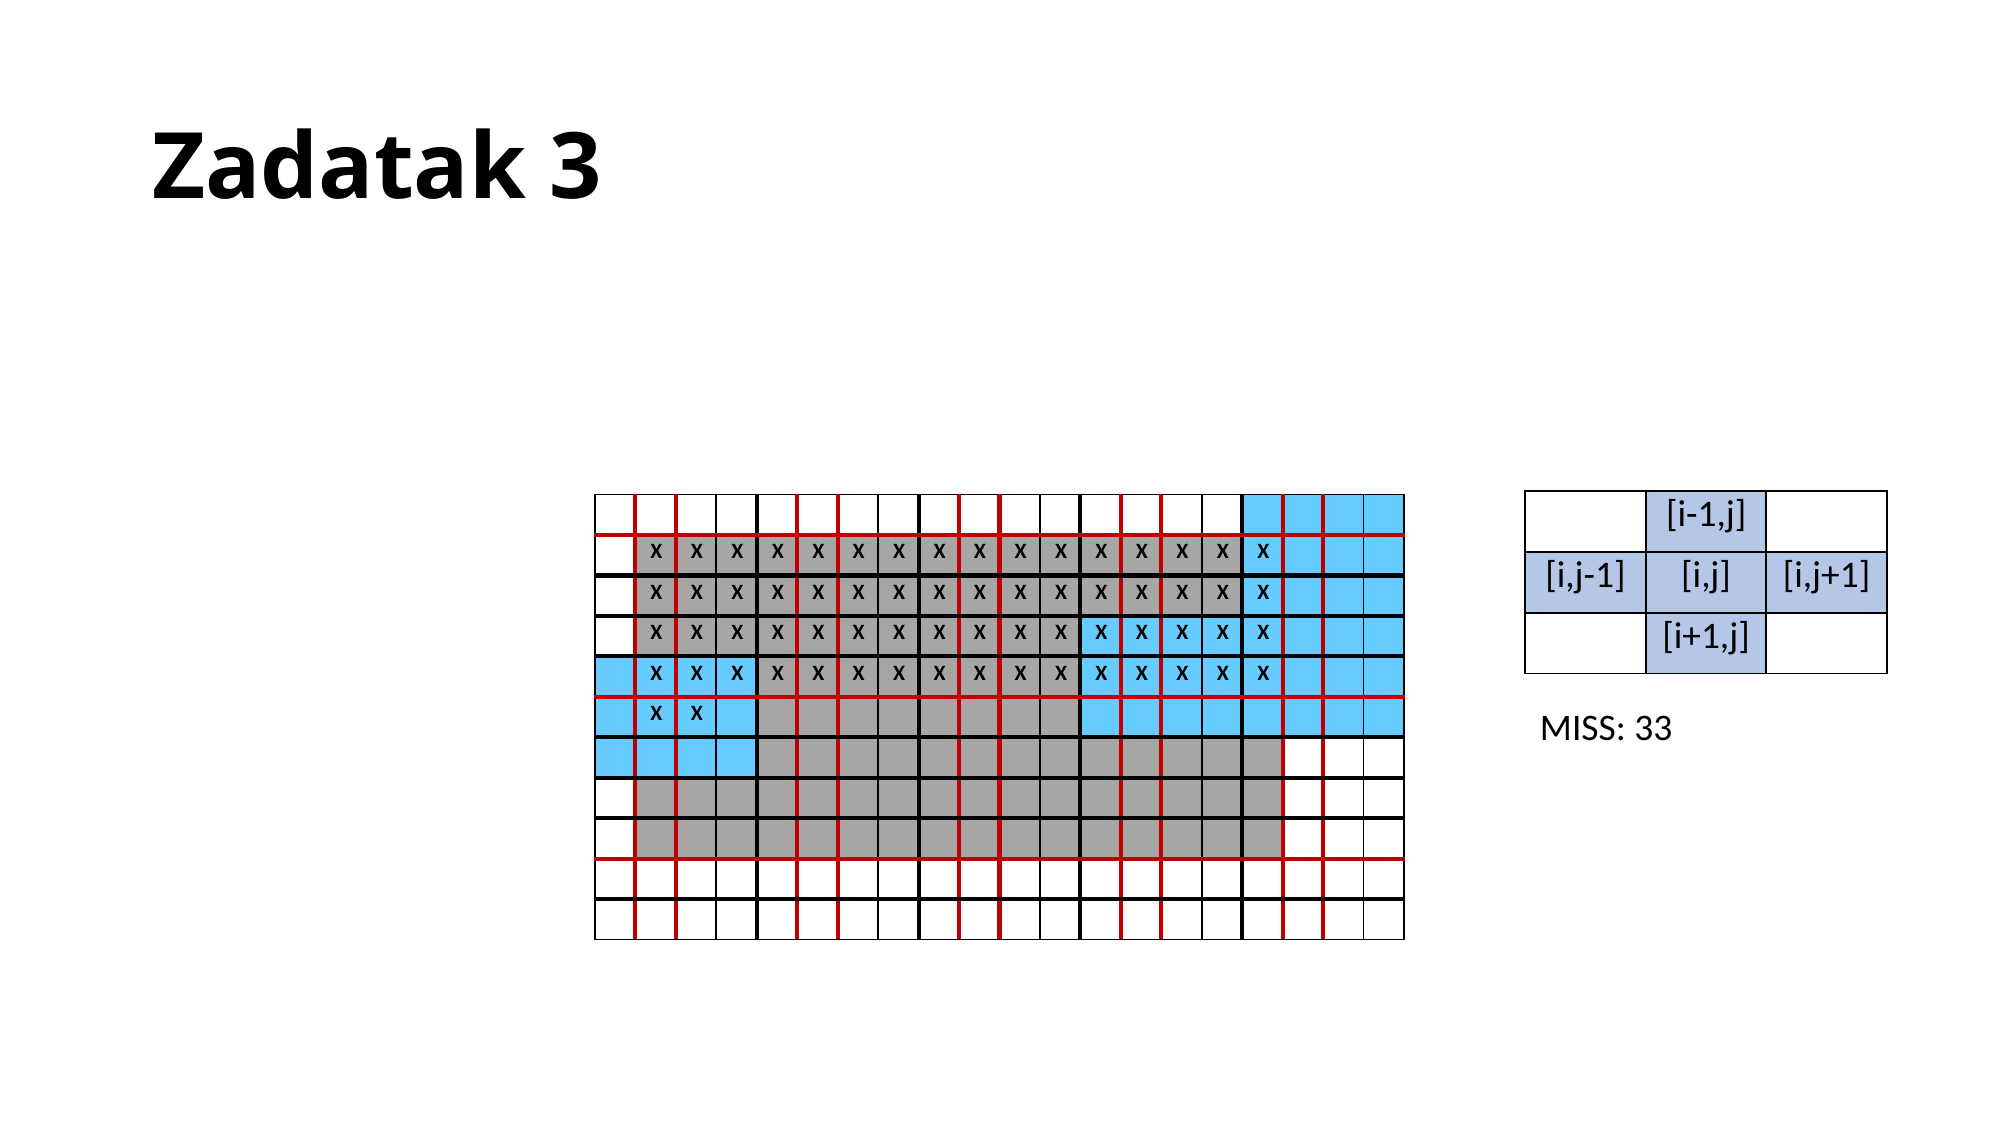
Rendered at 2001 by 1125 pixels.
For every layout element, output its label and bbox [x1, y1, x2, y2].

table_cell [1325, 578, 1363, 614]
table_header [1002, 495, 1039, 533]
table_cell [1526, 553, 1645, 612]
table_cell [799, 901, 836, 939]
table_cell [1123, 658, 1159, 695]
table_cell [840, 780, 877, 816]
table_cell [596, 699, 633, 735]
table_cell [1123, 820, 1159, 857]
table_cell [921, 820, 957, 857]
table_cell [717, 739, 755, 776]
table_header [1082, 495, 1119, 533]
table_cell [921, 901, 957, 939]
table_header [799, 495, 836, 533]
table_cell [1041, 901, 1078, 939]
table_header [1244, 495, 1281, 533]
table_cell [596, 739, 633, 776]
table_cell [1285, 901, 1321, 939]
table_cell [961, 739, 997, 776]
table_cell [1285, 658, 1321, 695]
table_cell [1364, 739, 1403, 776]
table_cell [1163, 820, 1201, 857]
table_header [717, 495, 755, 533]
table_header [1203, 495, 1240, 533]
table_cell [1285, 861, 1321, 897]
table_cell [678, 618, 715, 654]
table_cell [717, 780, 755, 816]
table_cell [678, 820, 715, 857]
table_cell [637, 699, 674, 735]
table_cell [879, 780, 917, 816]
table_cell [759, 578, 795, 614]
table_cell [1203, 658, 1240, 695]
table_cell [840, 820, 877, 857]
table_cell [637, 618, 674, 654]
table_cell [961, 699, 997, 735]
table_cell [1203, 618, 1240, 654]
table_cell [596, 537, 633, 573]
table_cell [1244, 658, 1281, 695]
table_header [1526, 492, 1645, 551]
table_cell [1041, 861, 1078, 897]
table_cell [879, 658, 917, 695]
table_cell [1285, 820, 1321, 857]
table_cell [799, 861, 836, 897]
table_header [596, 495, 633, 533]
table_cell [1041, 578, 1078, 614]
table_cell [1082, 578, 1119, 614]
table_cell [717, 618, 755, 654]
table_cell [1123, 618, 1159, 654]
table_cell [879, 739, 917, 776]
table_cell [678, 658, 715, 695]
table_cell [1285, 578, 1321, 614]
table_cell [1082, 901, 1119, 939]
table_cell [1163, 861, 1201, 897]
table_cell [1002, 901, 1039, 939]
table_cell [1325, 658, 1363, 695]
table_cell [1364, 901, 1403, 939]
table_cell [596, 861, 633, 897]
table_header [637, 495, 674, 533]
table_cell [637, 861, 674, 897]
table_cell [1325, 780, 1363, 816]
table_cell [596, 658, 633, 695]
table_cell [1082, 618, 1119, 654]
table_cell [1325, 739, 1363, 776]
table_cell [1244, 618, 1281, 654]
table_cell [1163, 578, 1201, 614]
table_cell [1244, 861, 1281, 897]
table_header [678, 495, 715, 533]
table_cell [1041, 658, 1078, 695]
table_cell [1163, 901, 1201, 939]
table_cell [1123, 578, 1159, 614]
table_cell [961, 820, 997, 857]
table_cell [840, 861, 877, 897]
table_cell [1163, 618, 1201, 654]
table_cell [596, 578, 633, 614]
table_cell [1364, 618, 1403, 654]
table_cell [1325, 861, 1363, 897]
table_cell [717, 578, 755, 614]
table_cell [840, 578, 877, 614]
table_cell [1163, 739, 1201, 776]
table_cell [840, 739, 877, 776]
table_cell [759, 861, 795, 897]
table_header [1325, 495, 1363, 533]
table_cell [1082, 739, 1119, 776]
table_cell [1364, 537, 1403, 573]
table_cell [921, 578, 957, 614]
table_cell [1163, 699, 1201, 735]
table_cell [1244, 537, 1281, 573]
table_cell [921, 780, 957, 816]
table_cell [717, 699, 755, 735]
table_cell [879, 820, 917, 857]
table_header [1123, 495, 1159, 533]
table_cell [637, 578, 674, 614]
table_cell [678, 861, 715, 897]
table_cell [1203, 699, 1240, 735]
table_cell [717, 537, 755, 573]
table_header [1163, 495, 1201, 533]
table_header [879, 495, 917, 533]
table_cell [1325, 699, 1363, 735]
table_cell [921, 618, 957, 654]
table_cell [879, 578, 917, 614]
table_cell [637, 537, 674, 573]
table_cell [596, 618, 633, 654]
table_cell [678, 739, 715, 776]
table_cell [678, 699, 715, 735]
table_cell [961, 658, 997, 695]
table_cell [1285, 699, 1321, 735]
table_cell [1364, 699, 1403, 735]
table_cell [1285, 537, 1321, 573]
table_cell [1082, 537, 1119, 573]
table_cell [1244, 699, 1281, 735]
table_cell [799, 739, 836, 776]
table_cell [921, 537, 957, 573]
table_cell [799, 780, 836, 816]
table_cell [961, 578, 997, 614]
table_cell [961, 901, 997, 939]
table_cell [1285, 780, 1321, 816]
table_cell [799, 699, 836, 735]
table_cell [1325, 820, 1363, 857]
table_header [1647, 492, 1765, 551]
table_cell [1244, 578, 1281, 614]
table_cell [1244, 780, 1281, 816]
table_cell [961, 780, 997, 816]
table_cell [1163, 537, 1201, 573]
table_cell [1041, 739, 1078, 776]
table_cell [759, 739, 795, 776]
table_cell [1041, 699, 1078, 735]
table_cell [596, 901, 633, 939]
table_cell [921, 861, 957, 897]
table_cell [759, 618, 795, 654]
table_cell [1203, 739, 1240, 776]
table_header [1364, 495, 1403, 533]
table_cell [799, 618, 836, 654]
table_cell [840, 618, 877, 654]
table_cell [1002, 618, 1039, 654]
table_cell [799, 658, 836, 695]
table_cell [921, 699, 957, 735]
table_cell [1203, 537, 1240, 573]
table_cell [1244, 901, 1281, 939]
table_cell [1767, 553, 1886, 612]
table_header [840, 495, 877, 533]
table_cell [1082, 861, 1119, 897]
table_cell [1203, 578, 1240, 614]
table_cell [678, 537, 715, 573]
table_cell [1002, 820, 1039, 857]
table_header [921, 495, 957, 533]
table_cell [1123, 699, 1159, 735]
table_cell [637, 658, 674, 695]
table_cell [1325, 537, 1363, 573]
table_cell [637, 780, 674, 816]
table_cell [879, 861, 917, 897]
table_cell [879, 618, 917, 654]
table_header [1285, 495, 1321, 533]
table_cell [717, 658, 755, 695]
table_cell [1285, 618, 1321, 654]
table_cell [637, 820, 674, 857]
table_cell [921, 658, 957, 695]
table_cell [1244, 820, 1281, 857]
table_cell [1082, 699, 1119, 735]
table_cell [759, 901, 795, 939]
table_cell [1244, 739, 1281, 776]
table_header [961, 495, 997, 533]
table_cell [1123, 739, 1159, 776]
table_cell [840, 537, 877, 573]
table_cell [759, 537, 795, 573]
table_cell [1364, 780, 1403, 816]
table_cell [1364, 578, 1403, 614]
table_cell [759, 658, 795, 695]
table_cell [1123, 901, 1159, 939]
table_cell [596, 820, 633, 857]
table_cell [879, 537, 917, 573]
table_cell [1041, 618, 1078, 654]
table_cell [1002, 699, 1039, 735]
table_cell [1002, 578, 1039, 614]
text_box [1525, 695, 1887, 755]
table_cell [717, 820, 755, 857]
table_cell [1002, 658, 1039, 695]
table_cell [799, 537, 836, 573]
table_cell [1203, 820, 1240, 857]
table_header [759, 495, 795, 533]
table_cell [1647, 614, 1765, 673]
table_cell [1041, 820, 1078, 857]
table_cell [1325, 618, 1363, 654]
table_cell [840, 658, 877, 695]
table_cell [759, 699, 795, 735]
table_cell [1163, 780, 1201, 816]
table_cell [879, 699, 917, 735]
table_cell [799, 820, 836, 857]
table_cell [961, 861, 997, 897]
table_cell [1002, 537, 1039, 573]
table_cell [1325, 901, 1363, 939]
table_cell [1123, 537, 1159, 573]
table_cell [1285, 739, 1321, 776]
table_cell [840, 699, 877, 735]
table_cell [759, 780, 795, 816]
table_cell [678, 578, 715, 614]
table_cell [1364, 861, 1403, 897]
table_cell [1002, 780, 1039, 816]
table_cell [1203, 780, 1240, 816]
table_cell [717, 901, 755, 939]
table_cell [921, 739, 957, 776]
table_header [1041, 495, 1078, 533]
table_cell [1364, 658, 1403, 695]
table_cell [1526, 614, 1645, 673]
table_cell [1203, 901, 1240, 939]
title [137, 59, 1863, 278]
table_cell [879, 901, 917, 939]
table_cell [1123, 780, 1159, 816]
table_cell [1203, 861, 1240, 897]
table_cell [1082, 780, 1119, 816]
table_cell [637, 739, 674, 776]
table_cell [961, 618, 997, 654]
table_cell [1041, 780, 1078, 816]
table_cell [1002, 861, 1039, 897]
table_cell [1767, 614, 1886, 673]
table_cell [1163, 658, 1201, 695]
table_cell [596, 780, 633, 816]
table_cell [961, 537, 997, 573]
table_cell [1364, 820, 1403, 857]
table_header [1767, 492, 1886, 551]
table_cell [678, 780, 715, 816]
table_cell [1647, 553, 1765, 612]
table_cell [1041, 537, 1078, 573]
table_cell [637, 901, 674, 939]
table_cell [1123, 861, 1159, 897]
table_cell [678, 901, 715, 939]
table_cell [799, 578, 836, 614]
table_cell [717, 861, 755, 897]
table_cell [840, 901, 877, 939]
table_cell [1002, 739, 1039, 776]
table_cell [759, 820, 795, 857]
table_cell [1082, 820, 1119, 857]
table_cell [1082, 658, 1119, 695]
